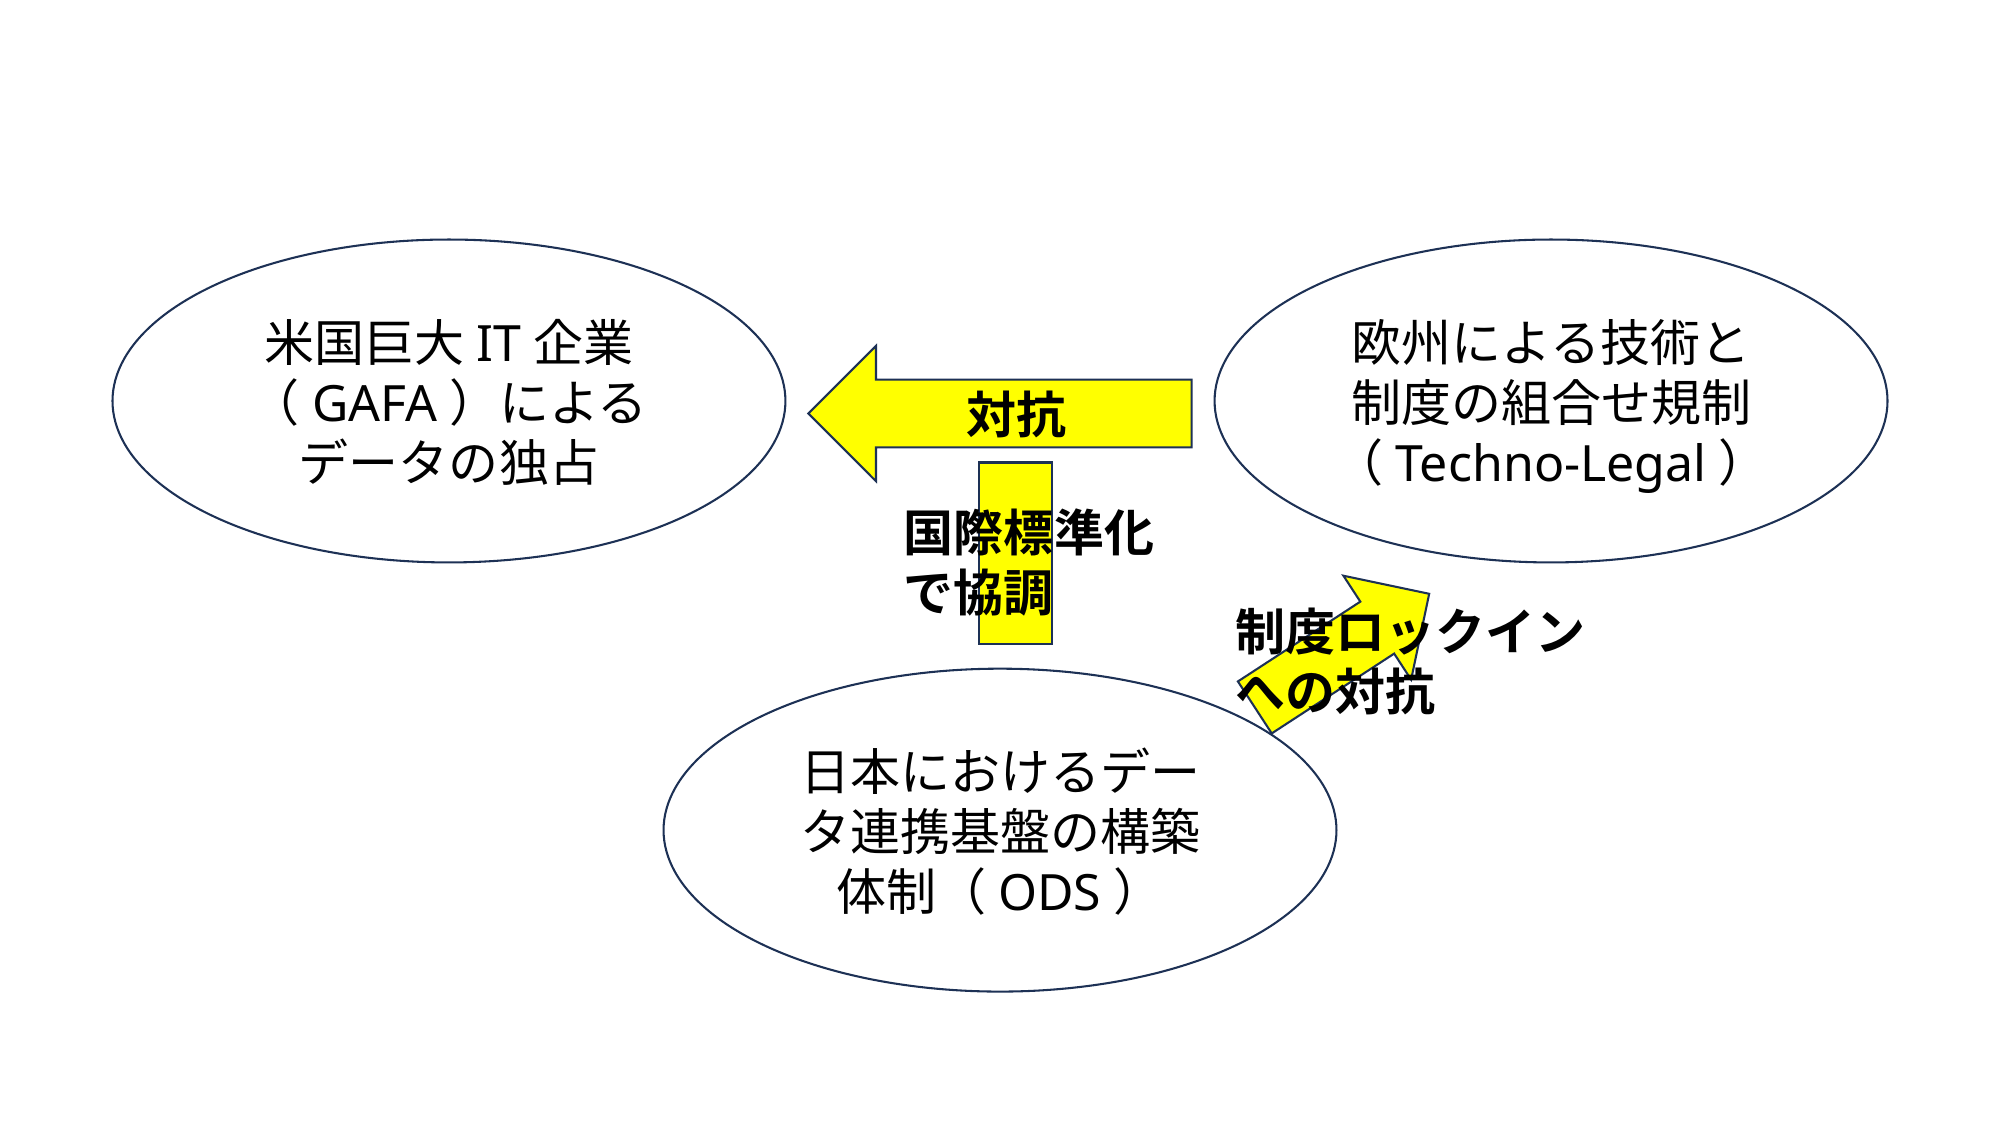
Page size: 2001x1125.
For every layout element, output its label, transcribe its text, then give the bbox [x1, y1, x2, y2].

text_box [1341, 574, 1426, 592]
text_box 制度ロックインへの対抗 [1221, 592, 1611, 728]
text_box 米国巨大IT企業（GAFA）によるデータの独占 [111, 238, 787, 564]
text_box [1266, 728, 1282, 735]
text_box 日本におけるデータ連携基盤の構築体制（ODS） [662, 667, 1338, 993]
text_box [978, 461, 1053, 494]
text_box 欧州による技術と制度の組合せ規制（Techno-Legal） [1213, 238, 1889, 564]
text_box 対抗 [806, 343, 1193, 484]
text_box 国際標準化で協調 [889, 494, 1173, 629]
text_box [978, 629, 1053, 645]
